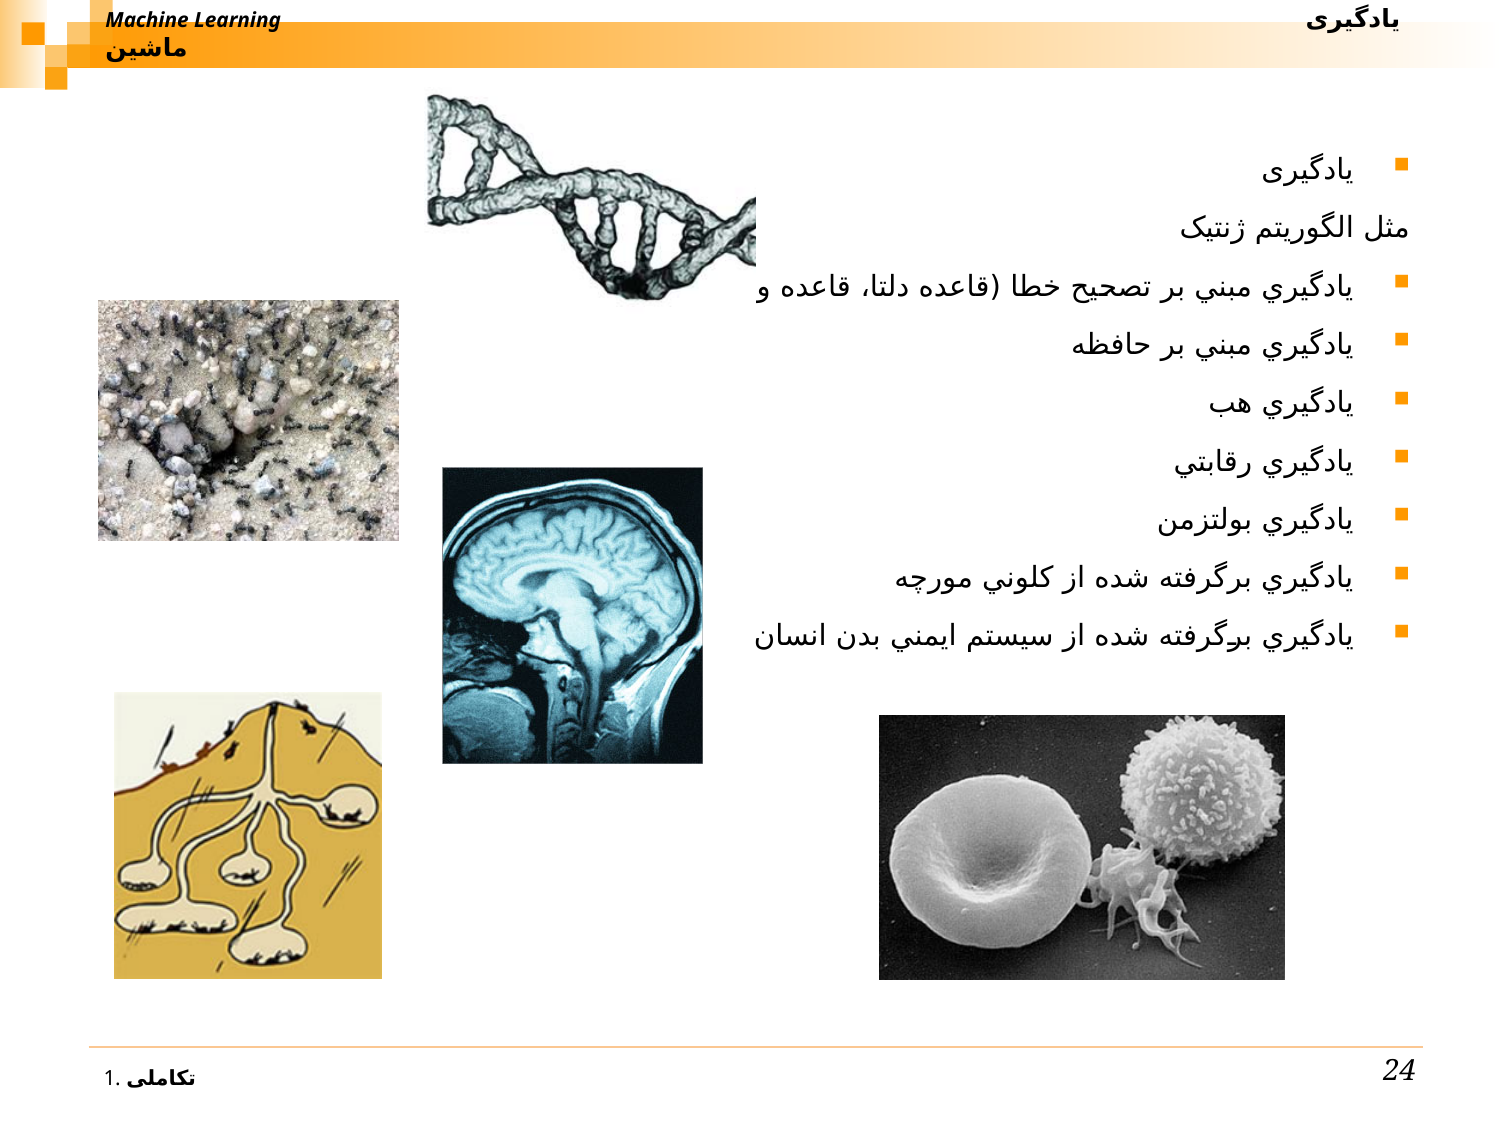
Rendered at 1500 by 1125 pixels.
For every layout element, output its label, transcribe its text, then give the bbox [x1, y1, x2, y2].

picture [98, 300, 399, 541]
slide_number 24 [1080, 1023, 1431, 1099]
picture [879, 715, 1285, 980]
footer 1. تکاملی [88, 1053, 1424, 1098]
picture [442, 467, 703, 764]
picture [114, 692, 382, 980]
picture [424, 77, 756, 315]
text_box Machine Learning یادگیری ماشین [90, 22, 1471, 70]
